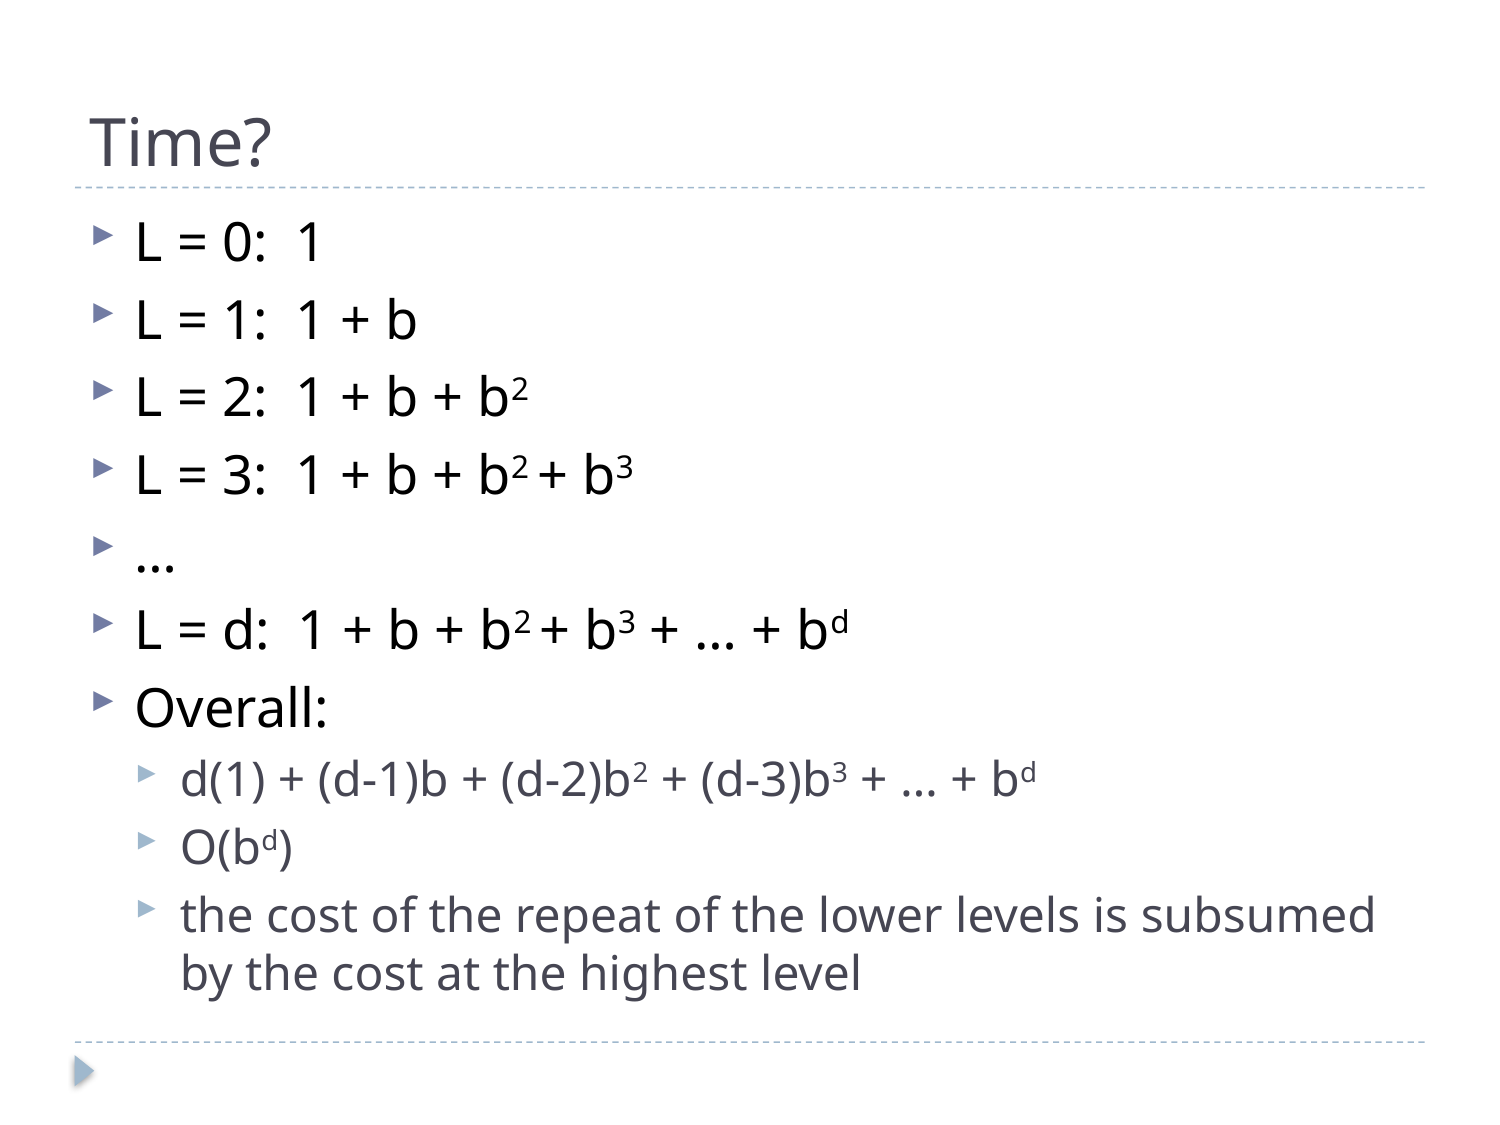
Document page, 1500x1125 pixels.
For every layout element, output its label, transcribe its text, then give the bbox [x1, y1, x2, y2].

title Time? [75, 24, 1425, 188]
list L = 0: 1 L = 1: 1 + b L = 2: 1 + b + b2 L = 3: 1 + b + b2 + b3 … L = d: 1 + b + b2 + b3 + … + bd Overall: d(1) + (d-1)b + (d-2)b2 + (d-3)b3 + … + bd O(bd) the cost of the repeat of the lower levels is subsumed by the cost at the highest level [75, 200, 1425, 1010]
